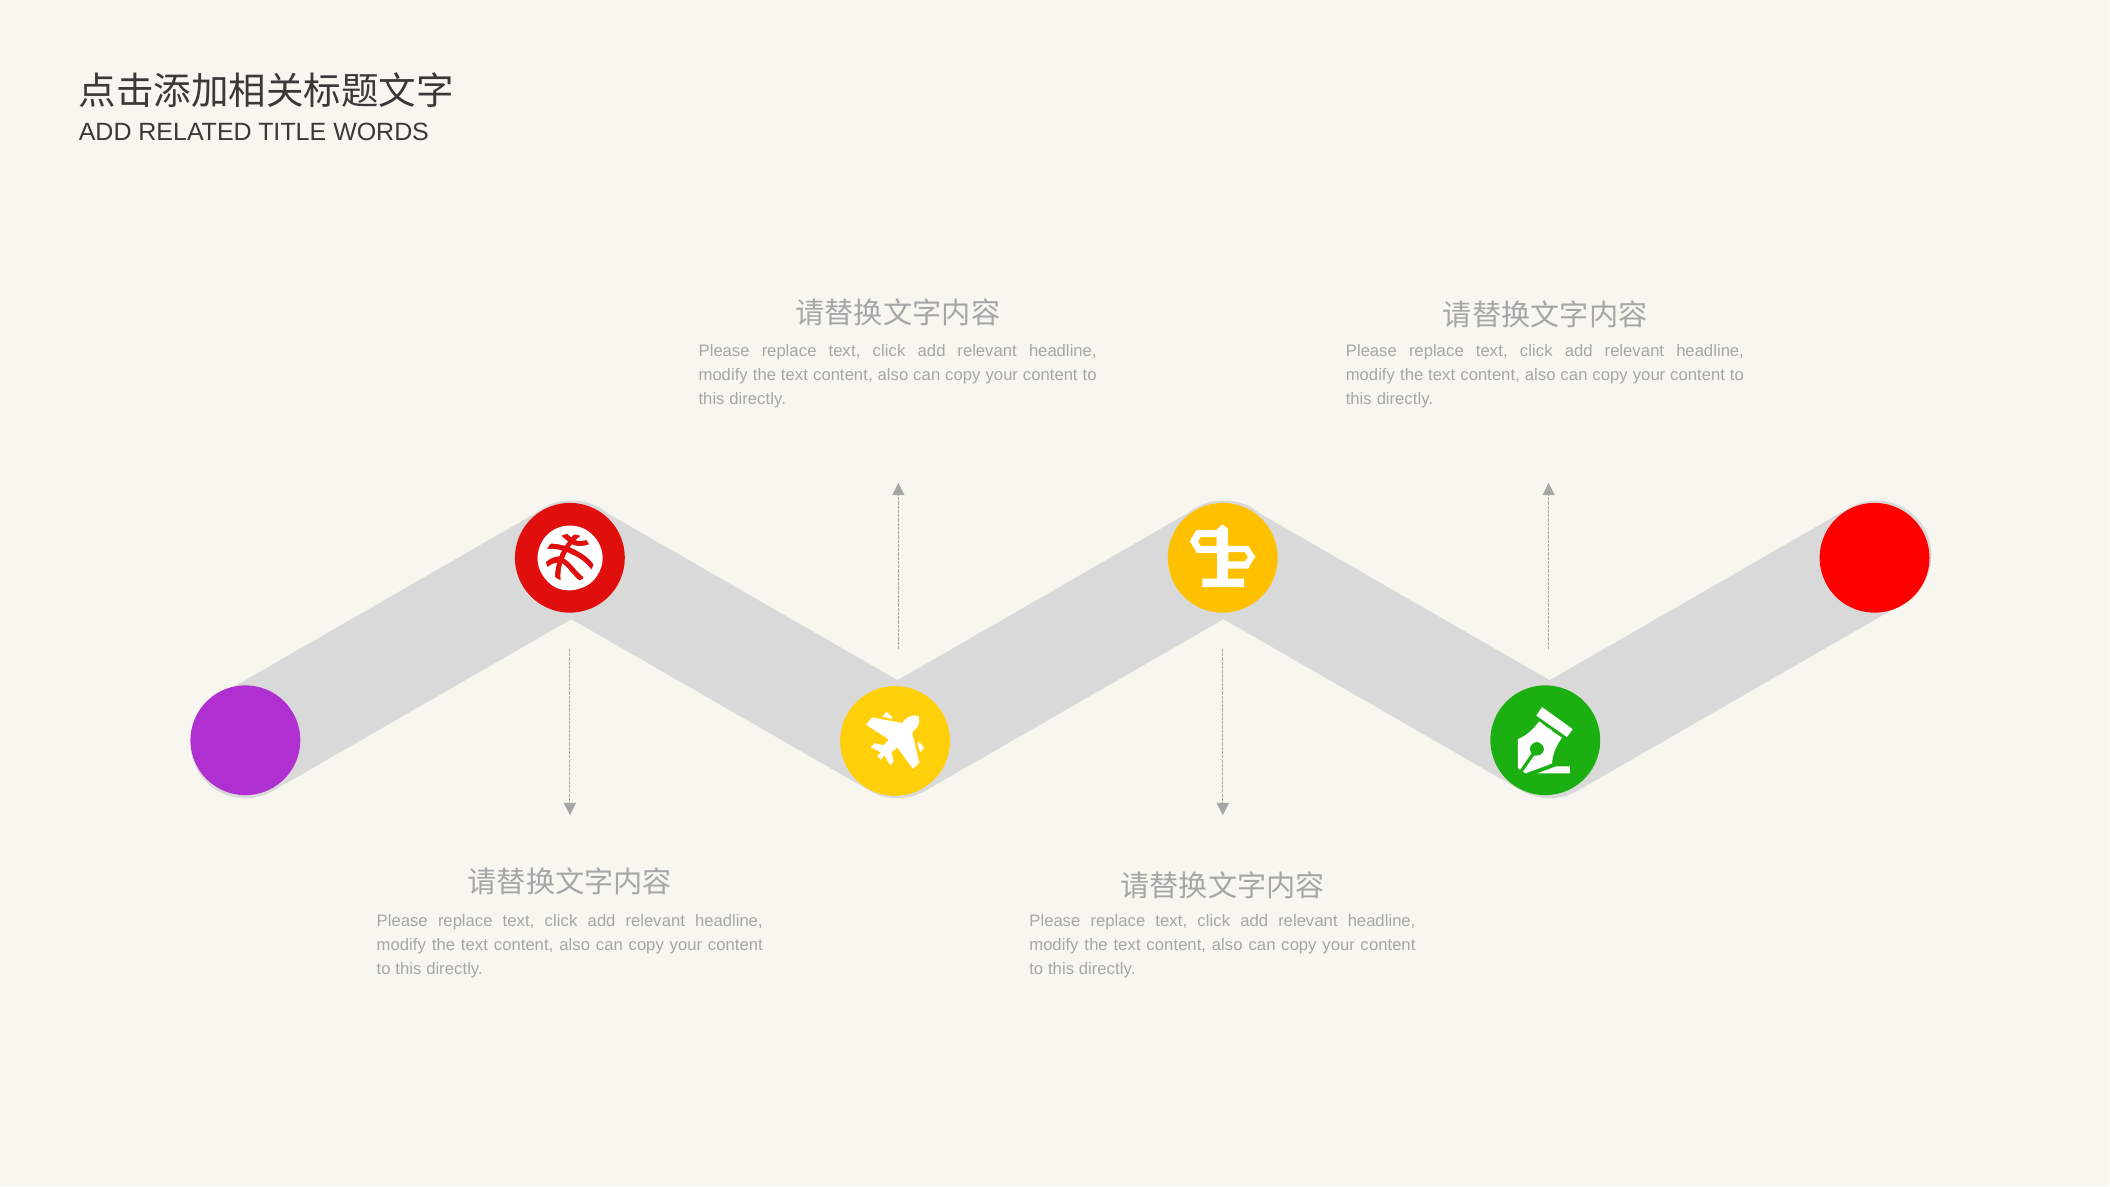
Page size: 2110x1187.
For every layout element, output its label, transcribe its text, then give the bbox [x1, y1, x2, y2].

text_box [190, 268, 1930, 1030]
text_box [1331, 282, 1760, 415]
text_box ADD RELATED TITLE WORDS [62, 107, 446, 154]
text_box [361, 849, 779, 985]
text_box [683, 280, 1113, 415]
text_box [1014, 853, 1431, 985]
text_box 点击添加相关标题文字 [62, 59, 470, 121]
